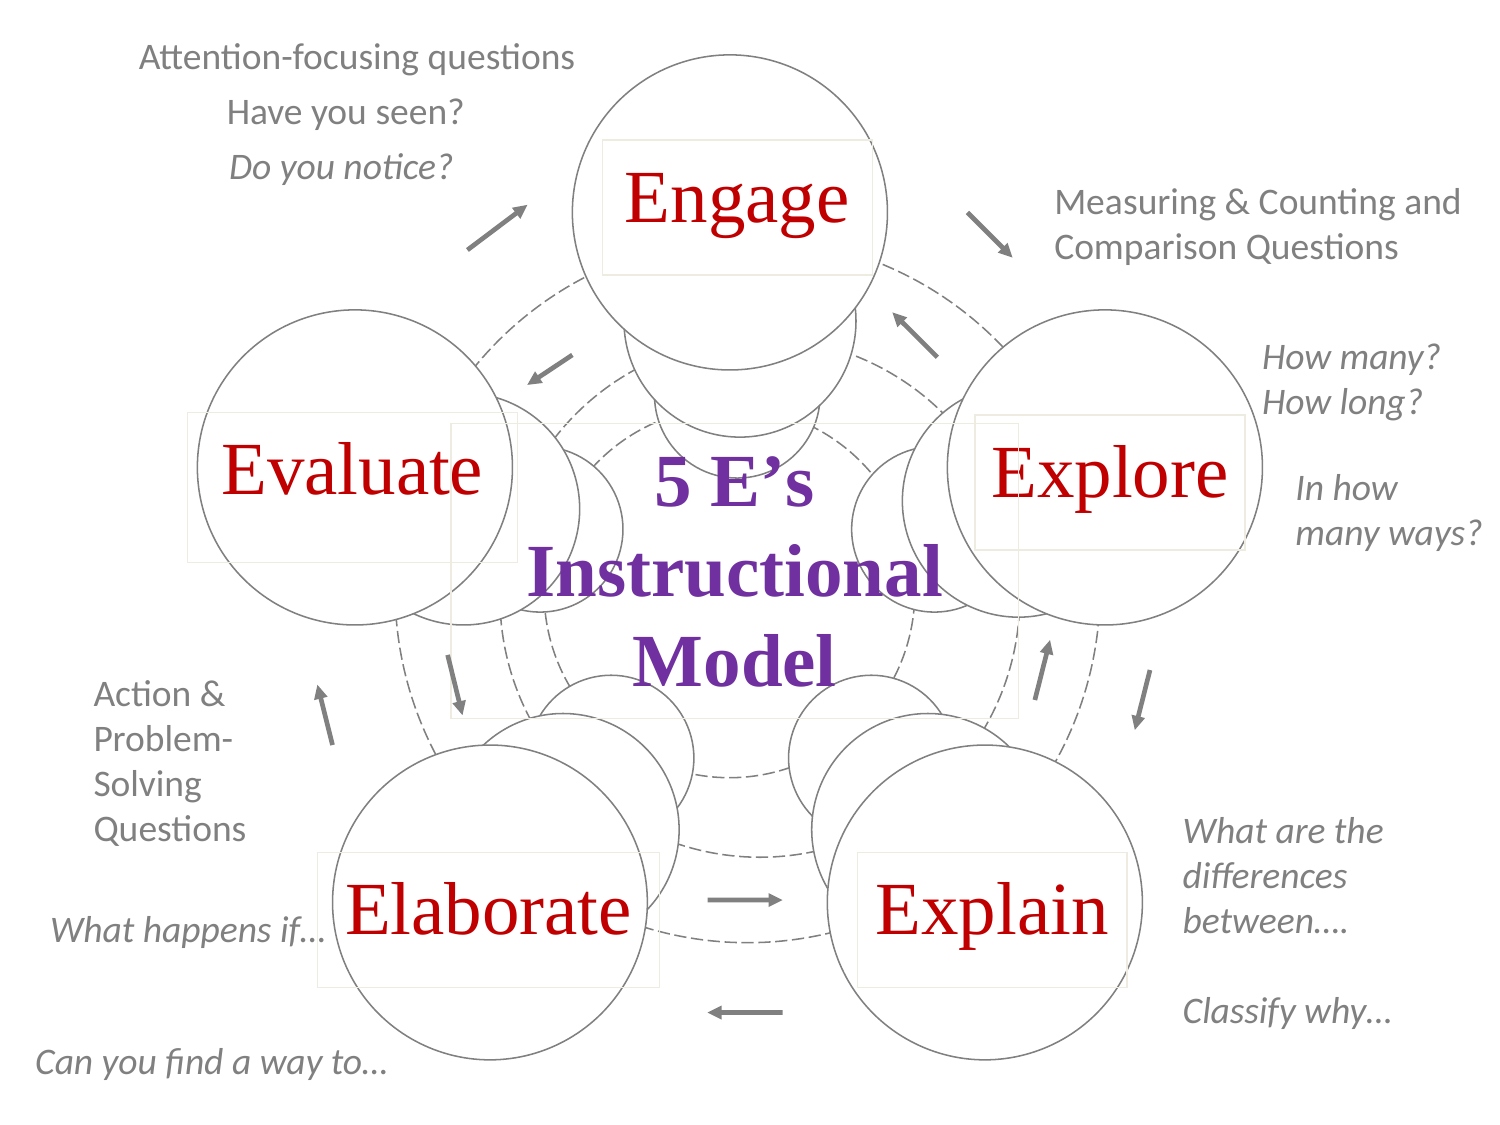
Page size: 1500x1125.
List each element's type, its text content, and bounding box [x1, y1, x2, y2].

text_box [457, 312, 1018, 842]
text_box [813, 850, 835, 888]
text_box [1034, 640, 1053, 701]
text_box Engage [602, 139, 873, 275]
text_box [1022, 550, 1240, 625]
text_box [467, 204, 528, 251]
text_box [1022, 603, 1046, 618]
text_box [639, 850, 678, 894]
text_box [699, 850, 813, 858]
text_box [314, 684, 333, 746]
text_box [533, 277, 605, 310]
text_box In how many ways? [1280, 455, 1498, 560]
text_box [572, 54, 888, 310]
text_box [1022, 309, 1263, 538]
text_box Evaluate [187, 412, 452, 563]
text_box Measuring & Counting and Comparison Questions [1039, 169, 1486, 275]
text_box [357, 988, 623, 1060]
text_box Can you find a way to… [20, 1029, 404, 1090]
text_box What are the differences between…. Classify why… [1167, 798, 1448, 1039]
text_box Explain [857, 852, 1128, 988]
text_box [707, 893, 783, 907]
text_box [827, 749, 1143, 1060]
text_box Explore [1022, 415, 1246, 550]
text_box Elaborate [317, 852, 660, 988]
text_box [340, 749, 640, 852]
text_box How many? How long? [1247, 325, 1472, 430]
text_box [1131, 670, 1151, 730]
text_box [856, 263, 962, 310]
text_box [414, 594, 451, 625]
text_box Attention-focusing questions [123, 24, 624, 85]
text_box Have you seen? [212, 85, 526, 186]
text_box [1022, 614, 1099, 761]
text_box [967, 212, 1013, 258]
text_box [707, 1006, 783, 1019]
text_box Do you notice? [214, 135, 473, 195]
text_box Action & Problem- Solving Questions [78, 661, 272, 857]
text_box [396, 614, 452, 754]
text_box [207, 309, 452, 412]
text_box [229, 563, 451, 625]
text_box What happens if… [35, 897, 341, 958]
text_box [660, 850, 830, 943]
